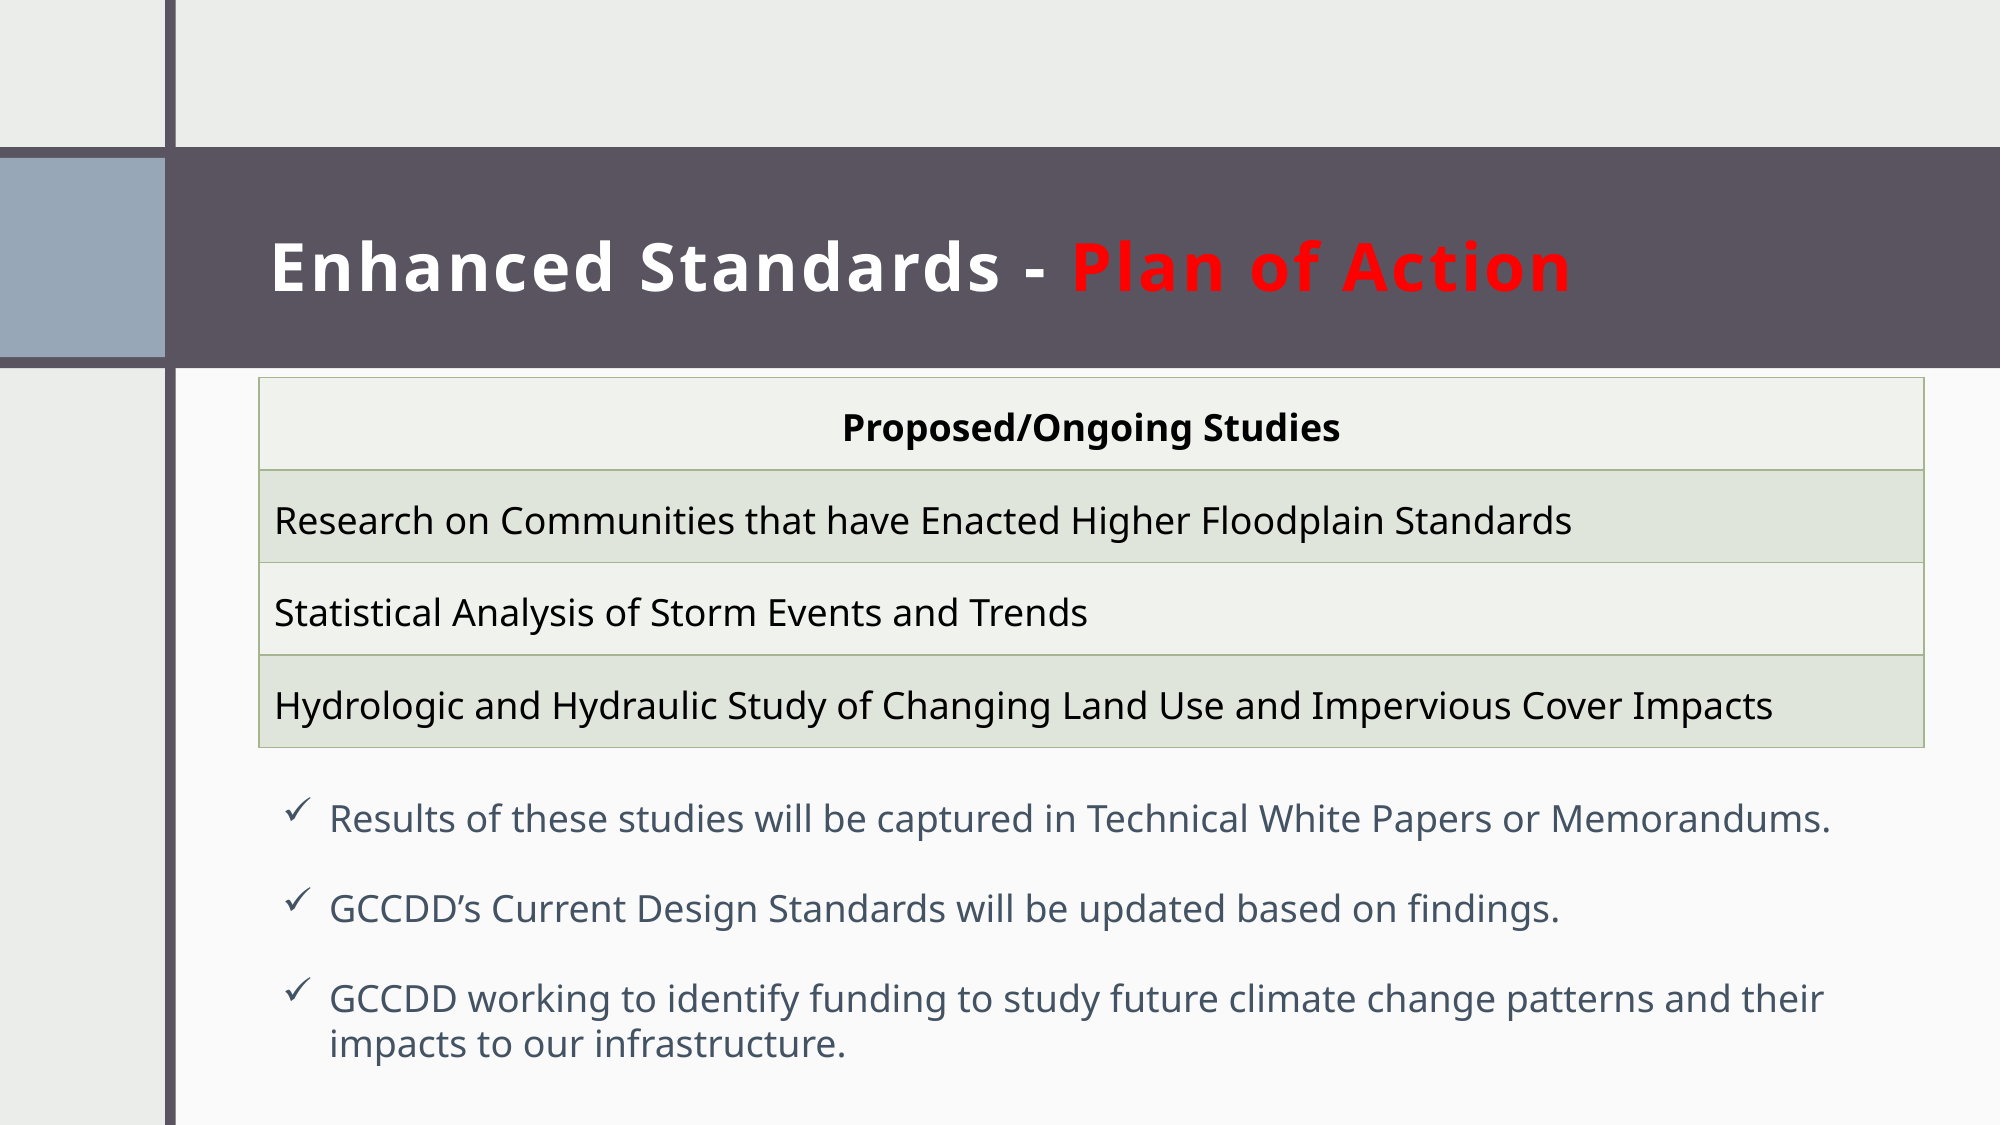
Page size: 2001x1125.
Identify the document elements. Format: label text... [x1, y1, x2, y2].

table_cell Statistical Analysis of Storm Events and Trends [260, 563, 1923, 654]
table_header Proposed/Ongoing Studies [260, 378, 1923, 469]
text_box Results of these studies will be captured in Technical White Papers or Memorandums. GCCDD’s Current Design Standards will be updated based on findings. GCCDD working to identify funding to study future climate change patterns and their impacts to our infrastructure. [267, 787, 1933, 1073]
table_cell Hydrologic and Hydraulic Study of Changing Land Use and Impervious Cover Impacts [260, 656, 1923, 747]
table_cell Research on Communities that have Enacted Higher Floodplain Standards [260, 471, 1923, 562]
title Enhanced Standards - Plan of Action [251, 157, 1895, 358]
